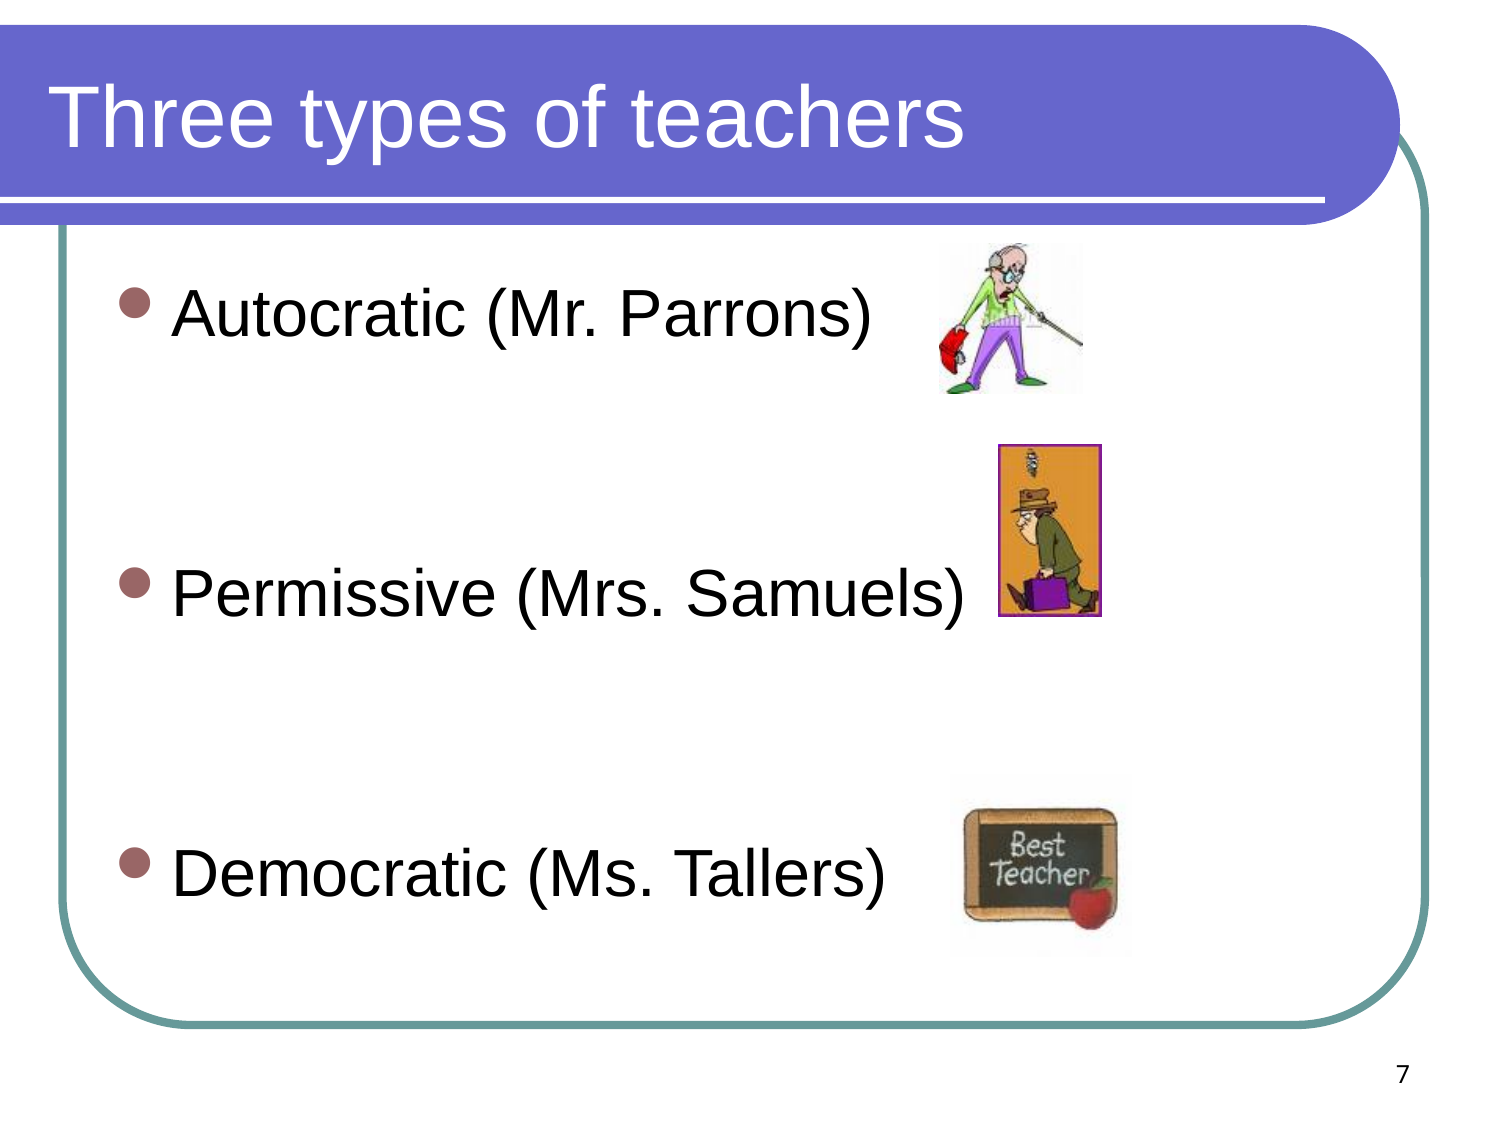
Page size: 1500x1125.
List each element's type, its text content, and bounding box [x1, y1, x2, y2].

list Autocratic (Mr. Parrons) Permissive (Mrs. Samuels) Democratic (Ms. Tallers) [99, 262, 1401, 988]
picture [938, 243, 1083, 394]
picture [950, 774, 1133, 957]
title Three types of teachers [31, 37, 1348, 188]
slide_number 7 [1074, 1024, 1426, 1101]
picture [997, 443, 1102, 617]
